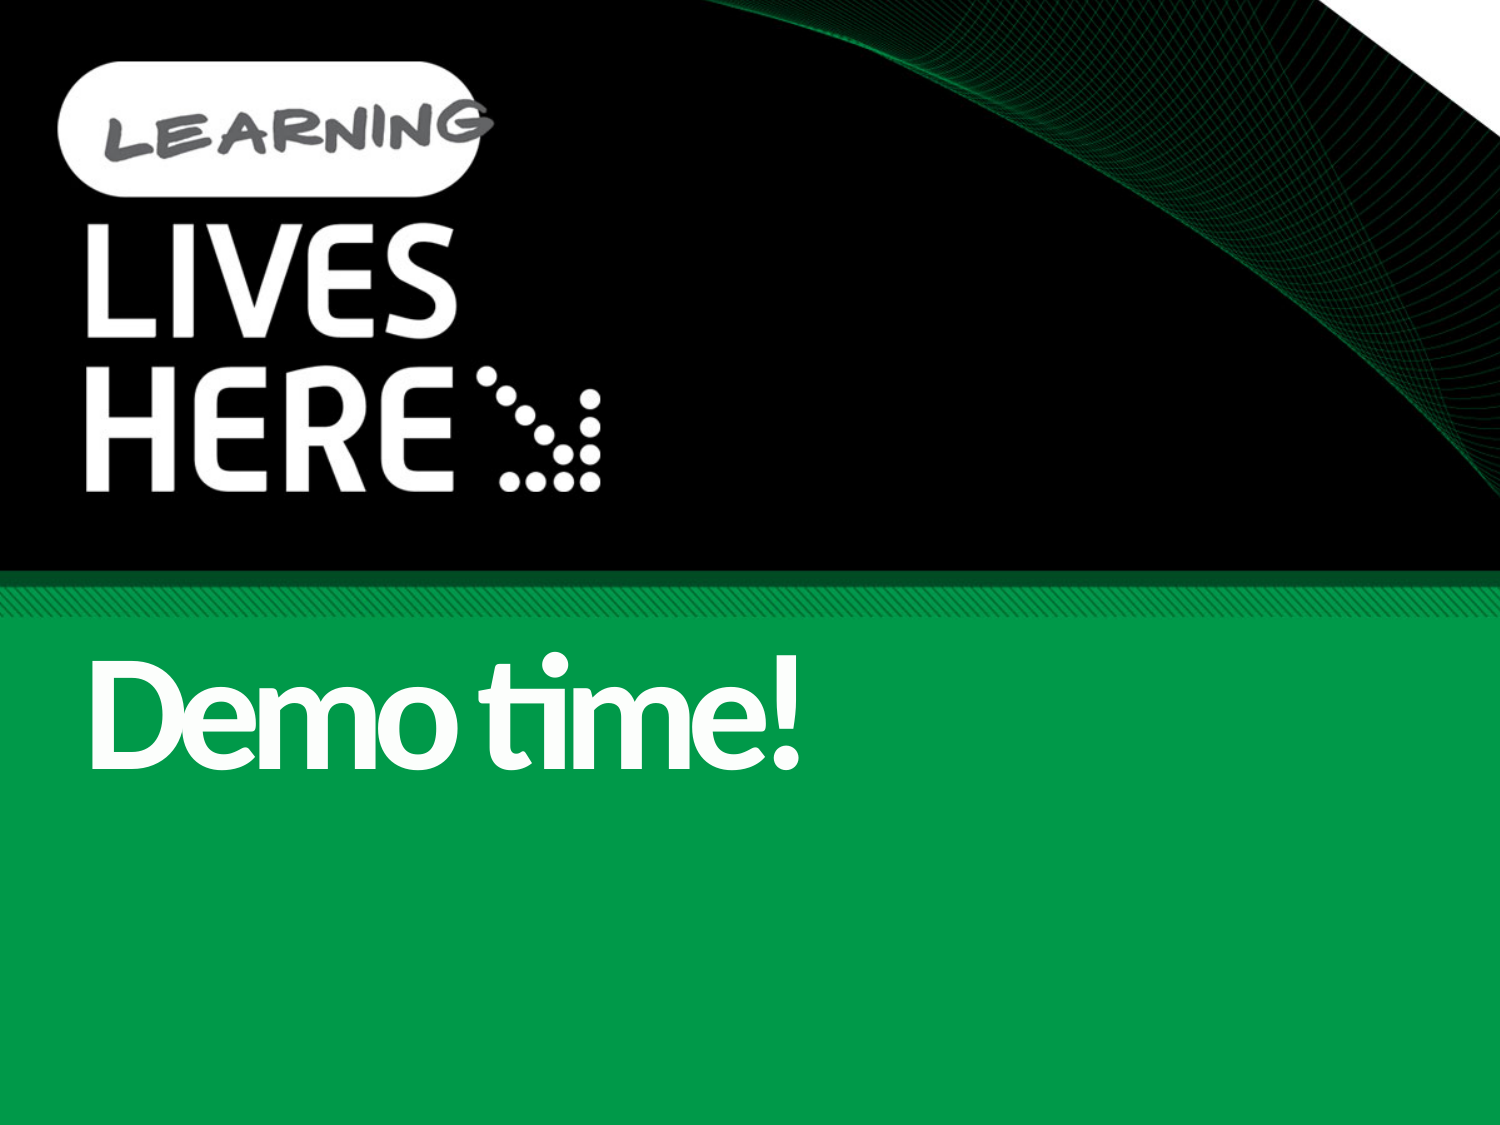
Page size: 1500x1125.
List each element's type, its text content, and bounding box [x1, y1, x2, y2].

picture [0, 0, 1500, 1125]
list Demo time! [83, 625, 1344, 800]
